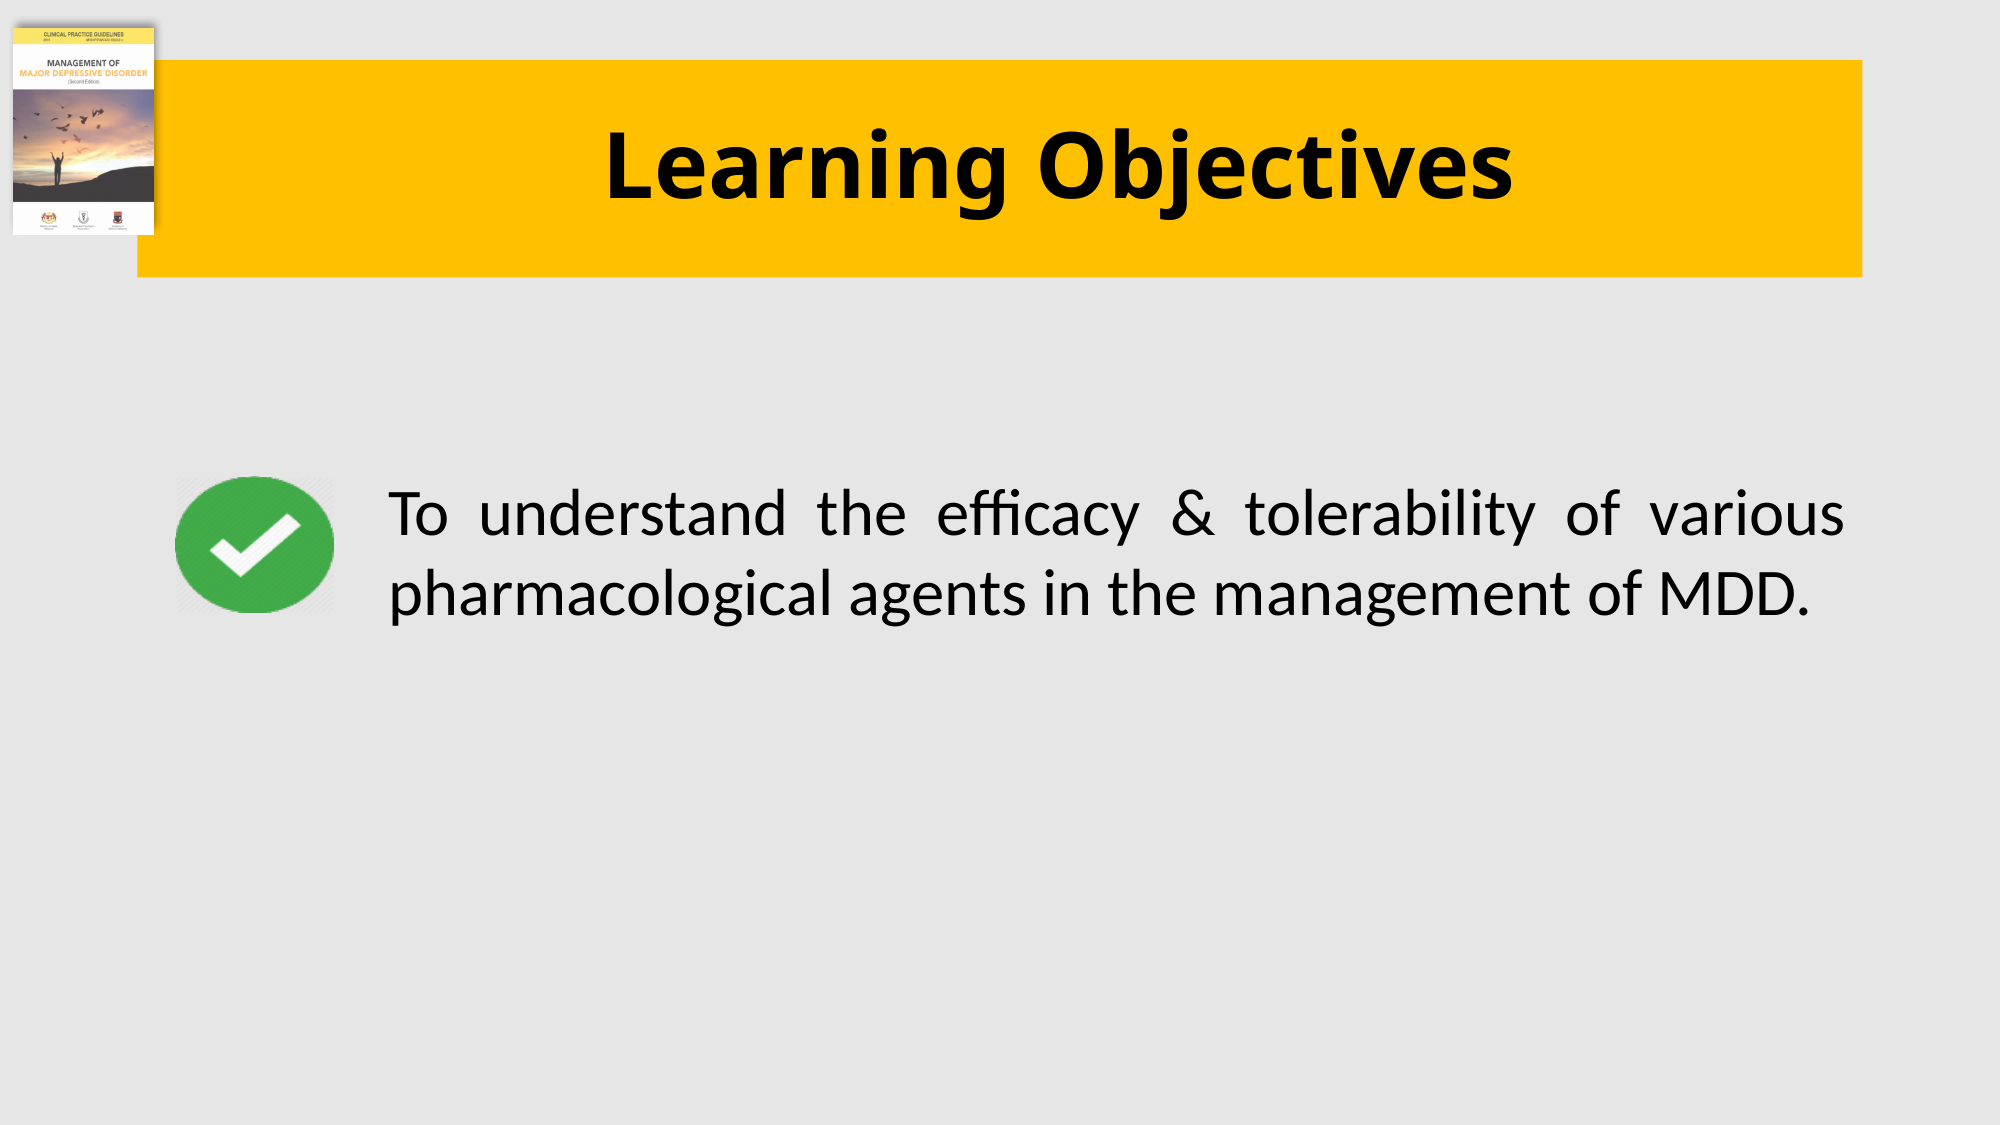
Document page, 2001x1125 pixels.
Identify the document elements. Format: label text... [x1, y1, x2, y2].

picture [13, 28, 154, 235]
list To understand the efficacy & tolerability of various pharmacological agents in the management of MDD. [373, 381, 1863, 912]
picture [175, 476, 334, 613]
title Learning Objectives [137, 59, 1863, 278]
